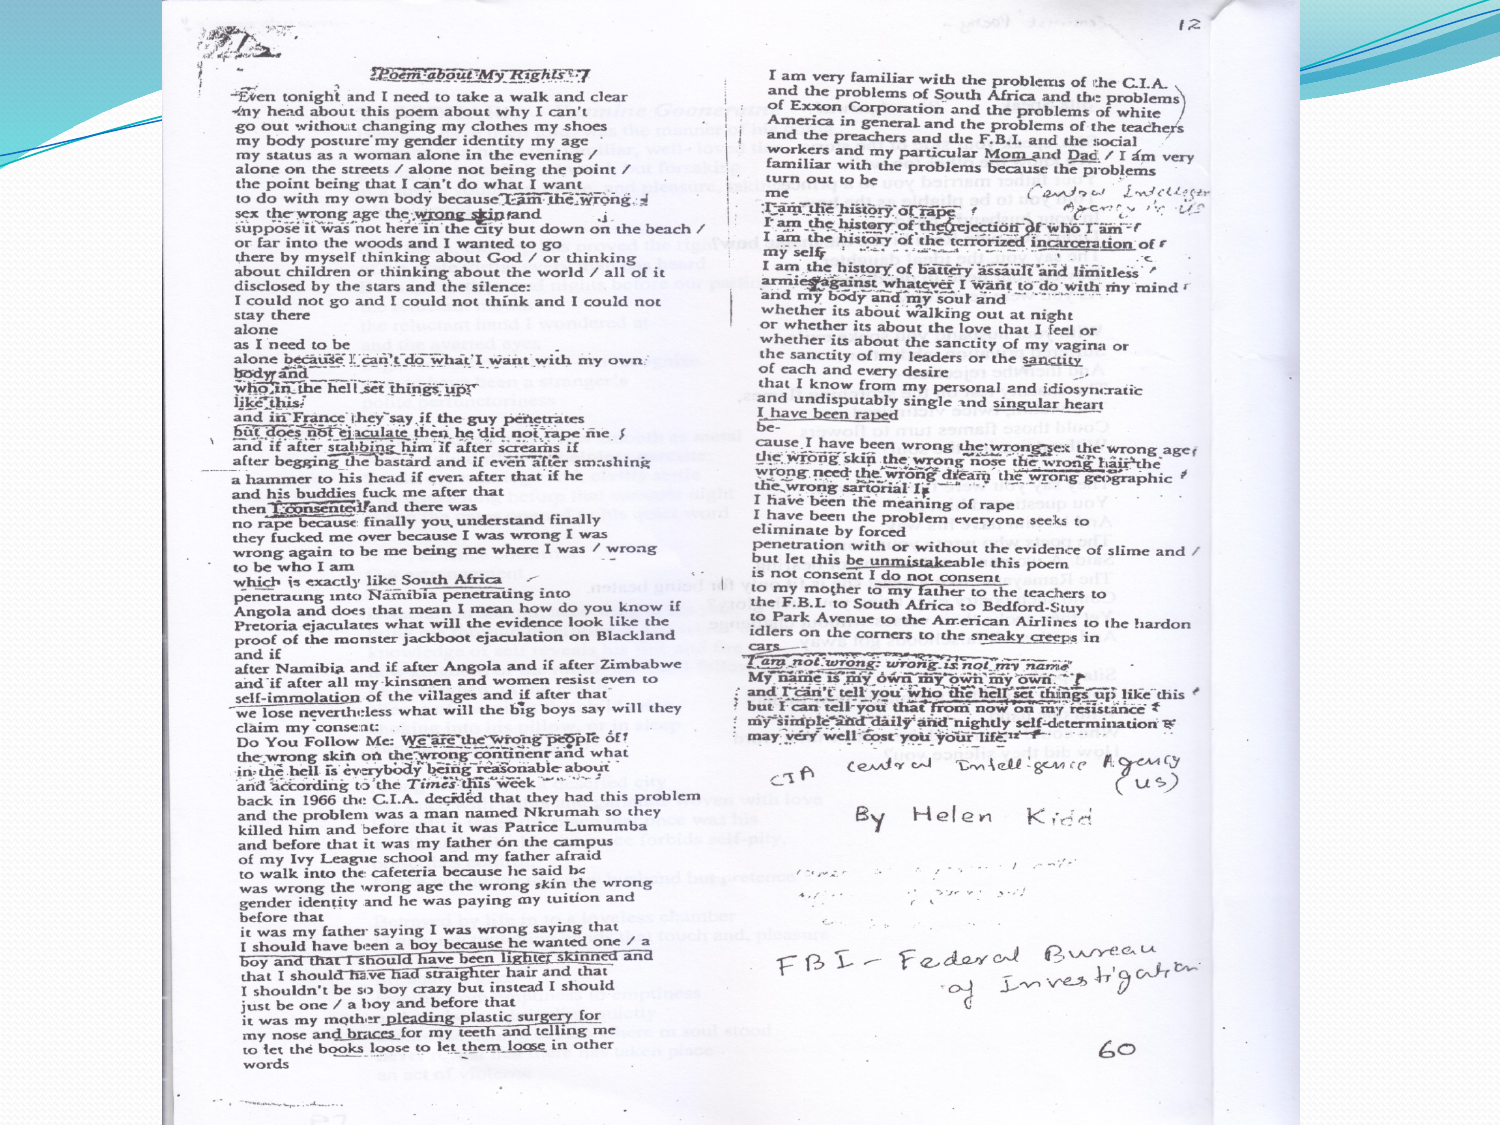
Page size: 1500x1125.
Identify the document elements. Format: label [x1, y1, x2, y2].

list [162, 0, 1301, 1125]
